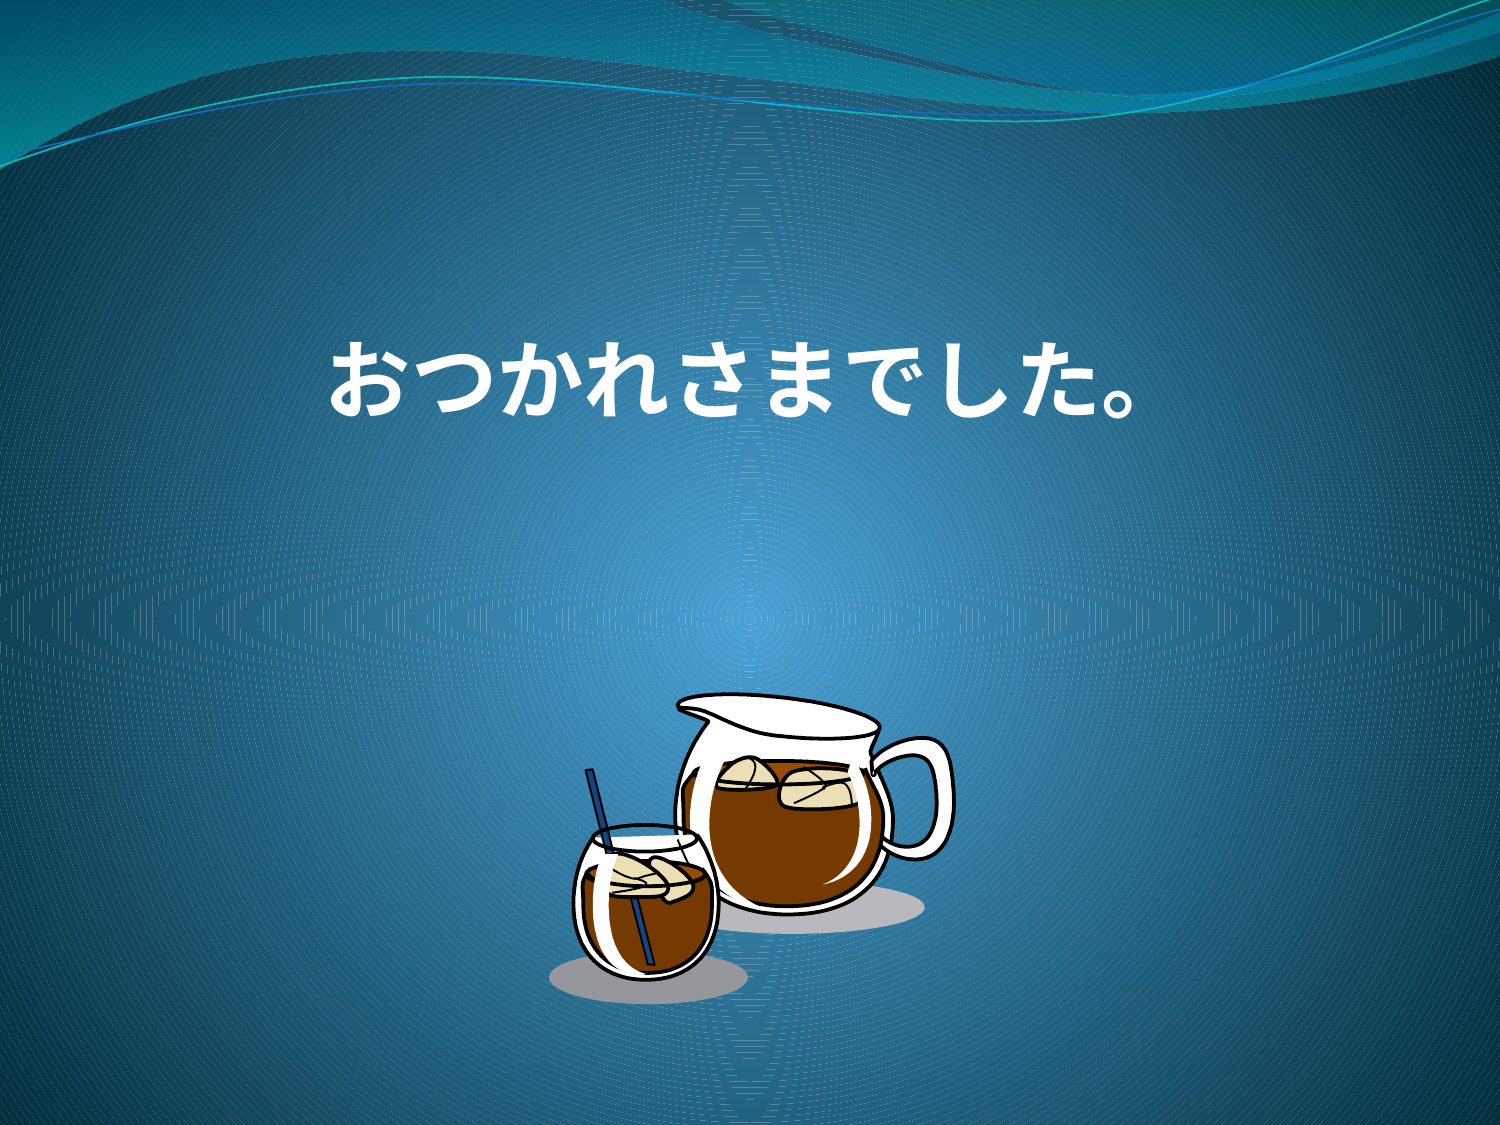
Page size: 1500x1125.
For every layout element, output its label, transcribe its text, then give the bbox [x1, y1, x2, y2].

picture [548, 692, 957, 1005]
text_box おつかれさまでした。 [82, 326, 1433, 431]
